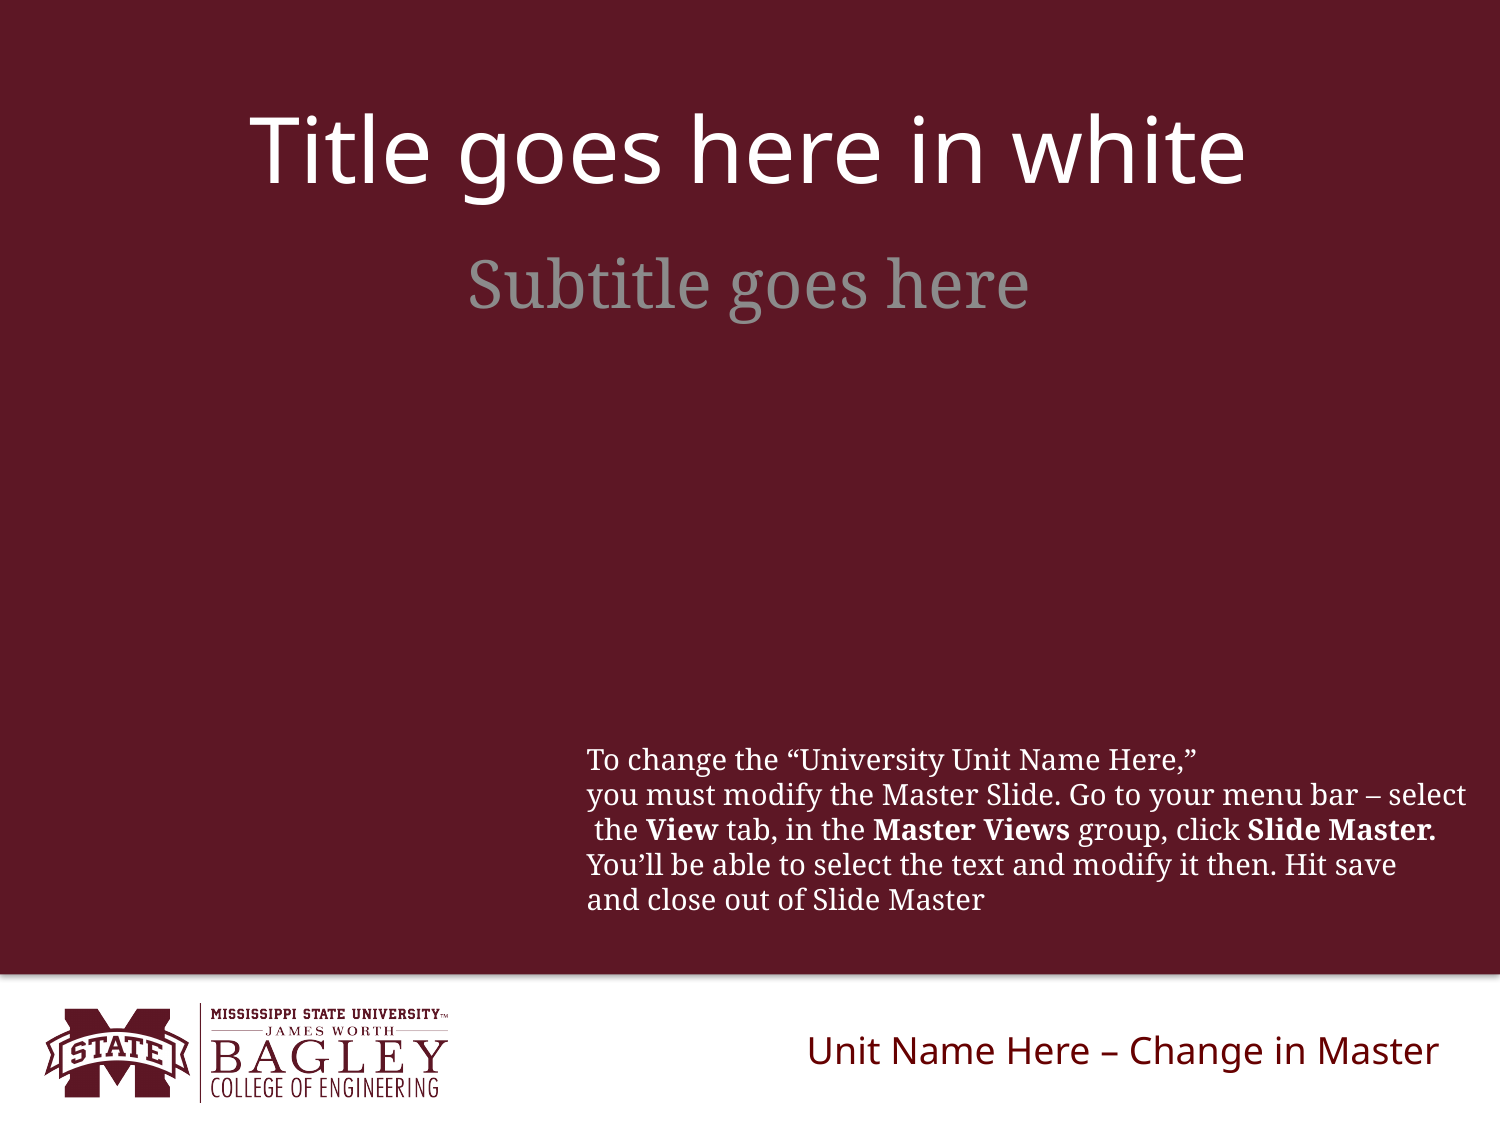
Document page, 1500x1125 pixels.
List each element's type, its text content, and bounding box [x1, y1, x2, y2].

subtitle Subtitle goes here [225, 233, 1275, 362]
picture [44, 1003, 448, 1103]
text_box To change the “University Unit Name Here,” you must modify the Master Slide. Go to your menu bar – select the View tab, in the Master Views group, click Slide Master. You’ll be able to select the text and modify it then. Hit save and close out of Slide Master [571, 733, 1483, 924]
title Title goes here in white [112, 26, 1388, 268]
